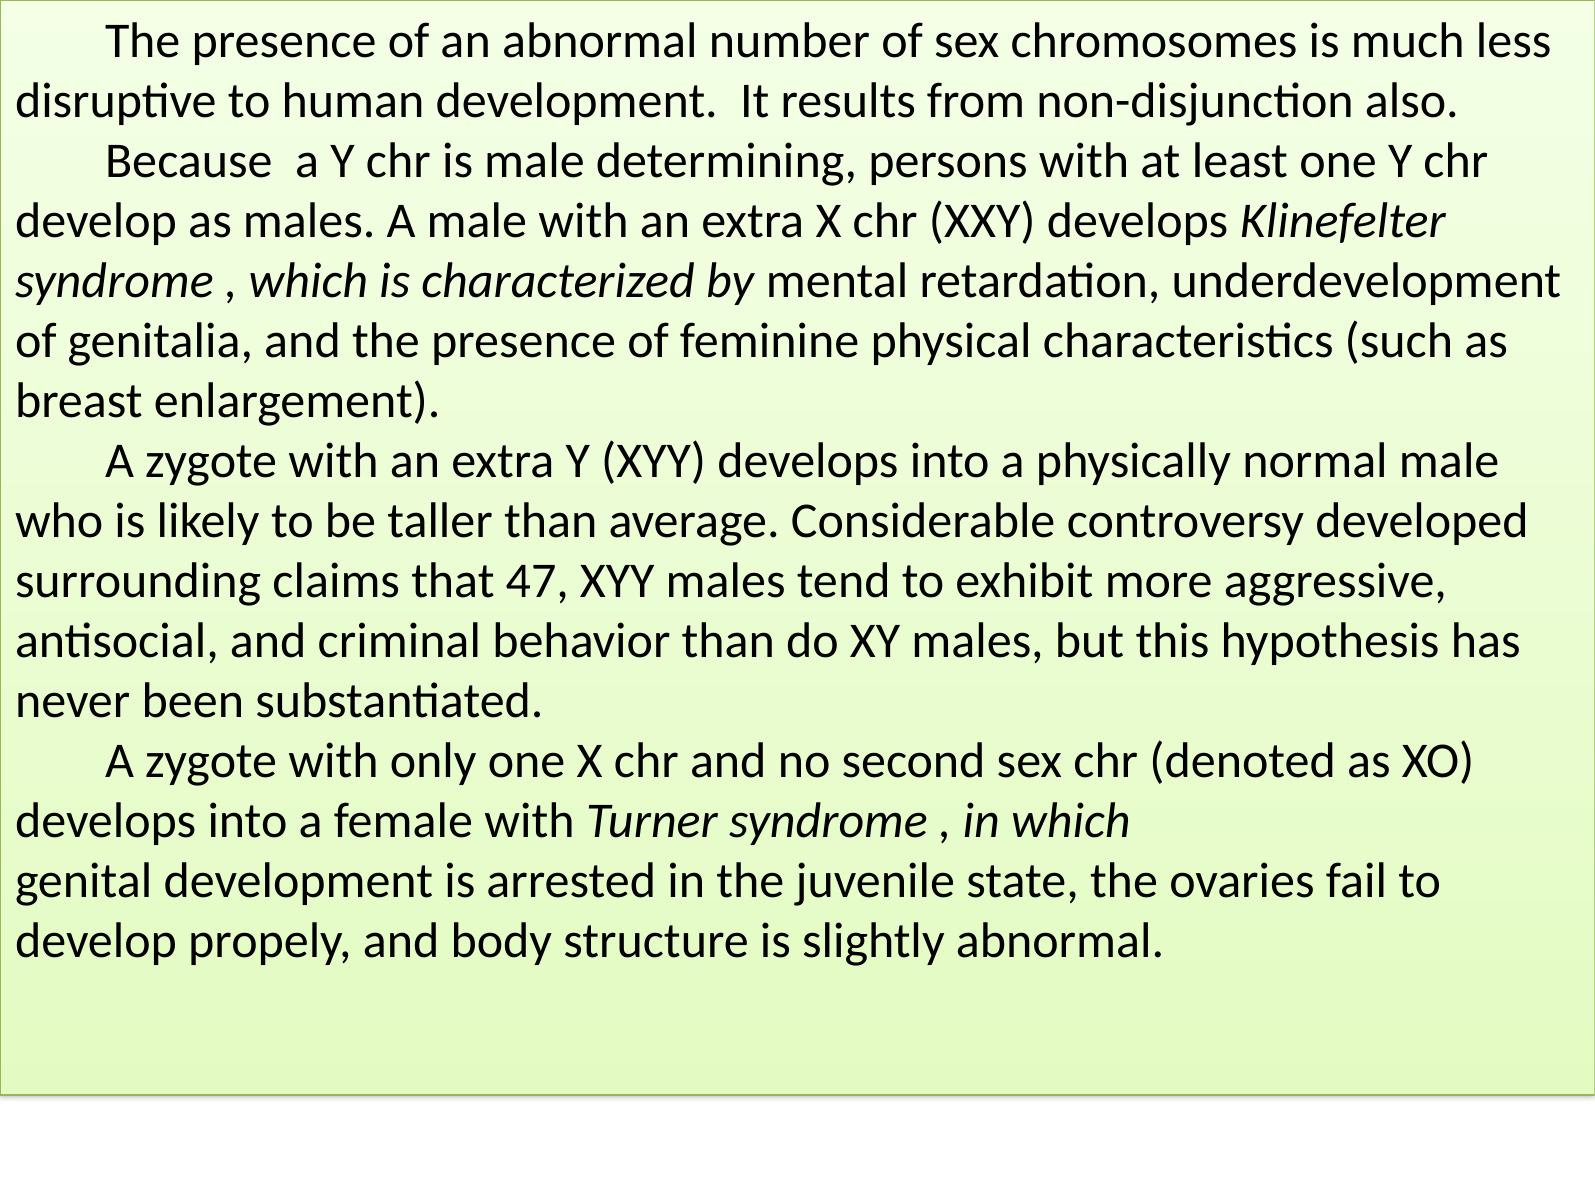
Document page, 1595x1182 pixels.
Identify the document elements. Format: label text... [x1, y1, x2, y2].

text_box The presence of an abnormal number of sex chromosomes is much less disruptive to human development. It results from non-disjunction also. Because a Y chr is male determining, persons with at least one Y chr develop as males. A male with an extra X chr (XXY) develops Klinefelter syndrome , which is characterized by mental retardation, underdevelopment of genitalia, and the presence of feminine physical characteristics (such as breast enlargement). A zygote with an extra Y (XYY) develops into a physically normal male who is likely to be taller than average. Considerable controversy developed surrounding claims that 47, XYY males tend to exhibit more aggressive, antisocial, and criminal behavior than do XY males, but this hypothesis has never been substantiated. A zygote with only one X chr and no second sex chr (denoted as XO) develops into a female with Turner syndrome , in which genital development is arrested in the juvenile state, the ovaries fail to develop propely, and body structure is slightly abnormal. [0, 0, 1595, 1096]
